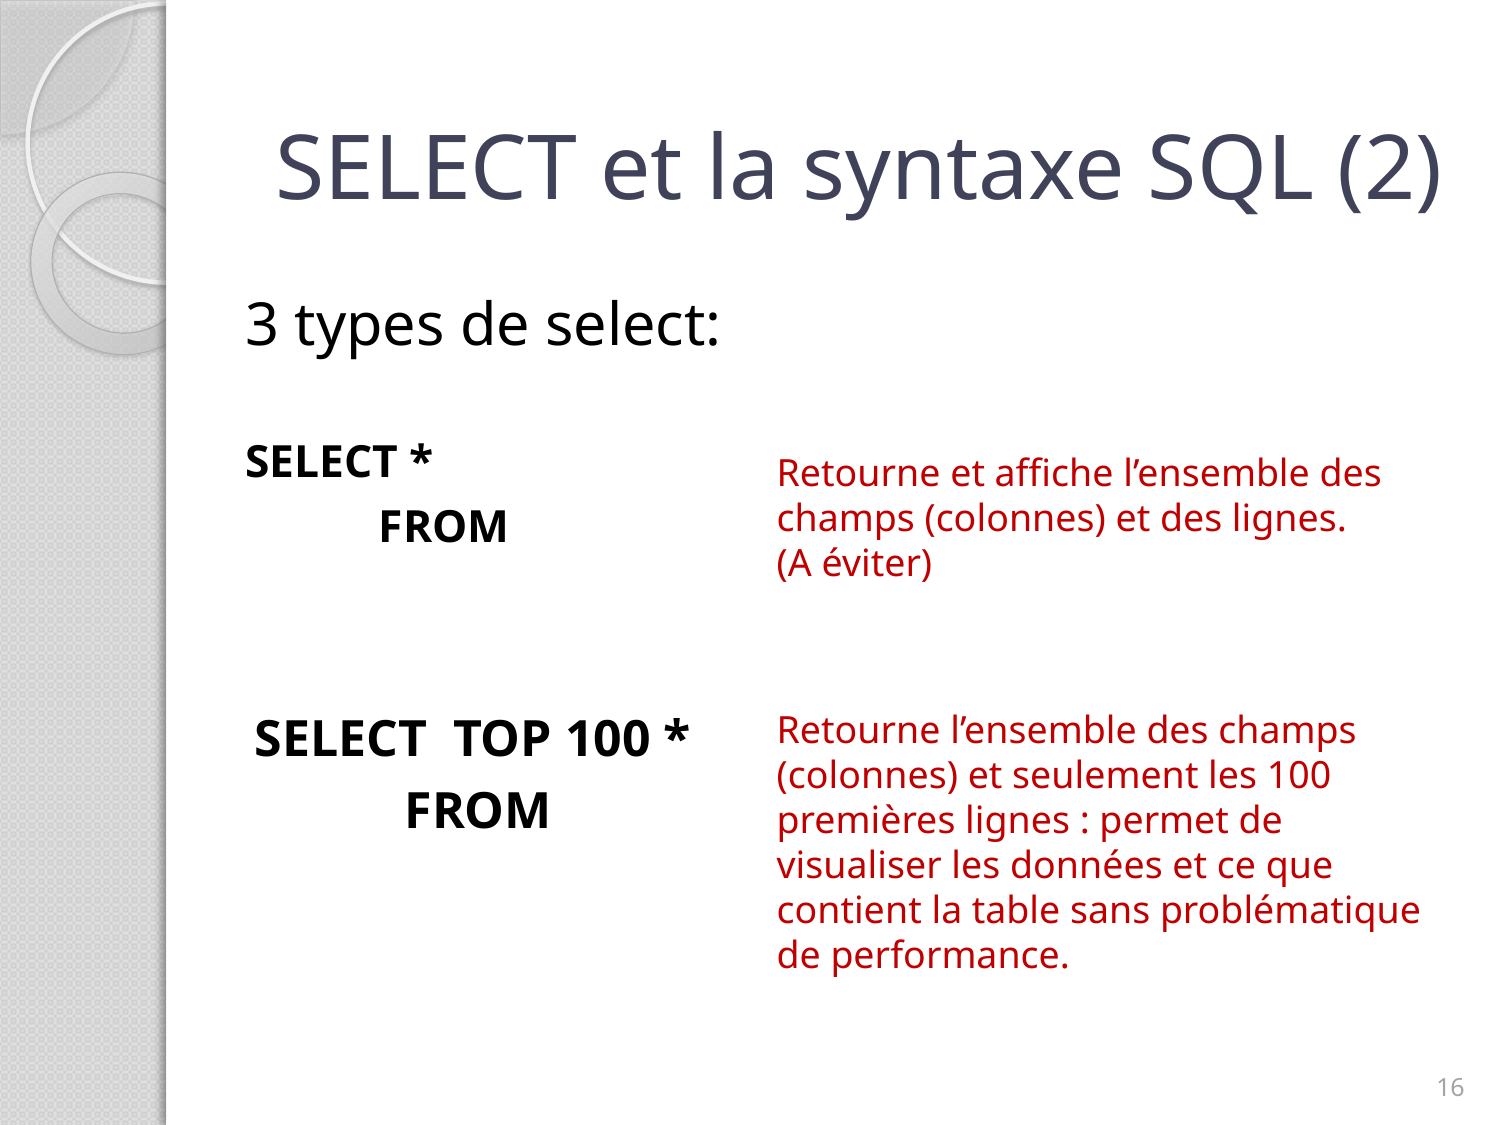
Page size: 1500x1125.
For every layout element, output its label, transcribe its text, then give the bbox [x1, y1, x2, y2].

slide_number 16 [1413, 1034, 1488, 1113]
text_box SELECT et la syntaxe SQL (2) [260, 70, 1491, 258]
text_box Retourne l’ensemble des champs (colonnes) et seulement les 100 premières lignes : permet de visualiser les données et ce que contient la table sans problématique de performance. [761, 698, 1471, 984]
text_box Retourne et affiche l’ensemble des champs (colonnes) et des lignes. (A éviter) [761, 441, 1471, 592]
text_box SELECT TOP 100 * FROM [239, 698, 748, 865]
text_box 3 types de select: SELECT * FROM [230, 278, 739, 598]
